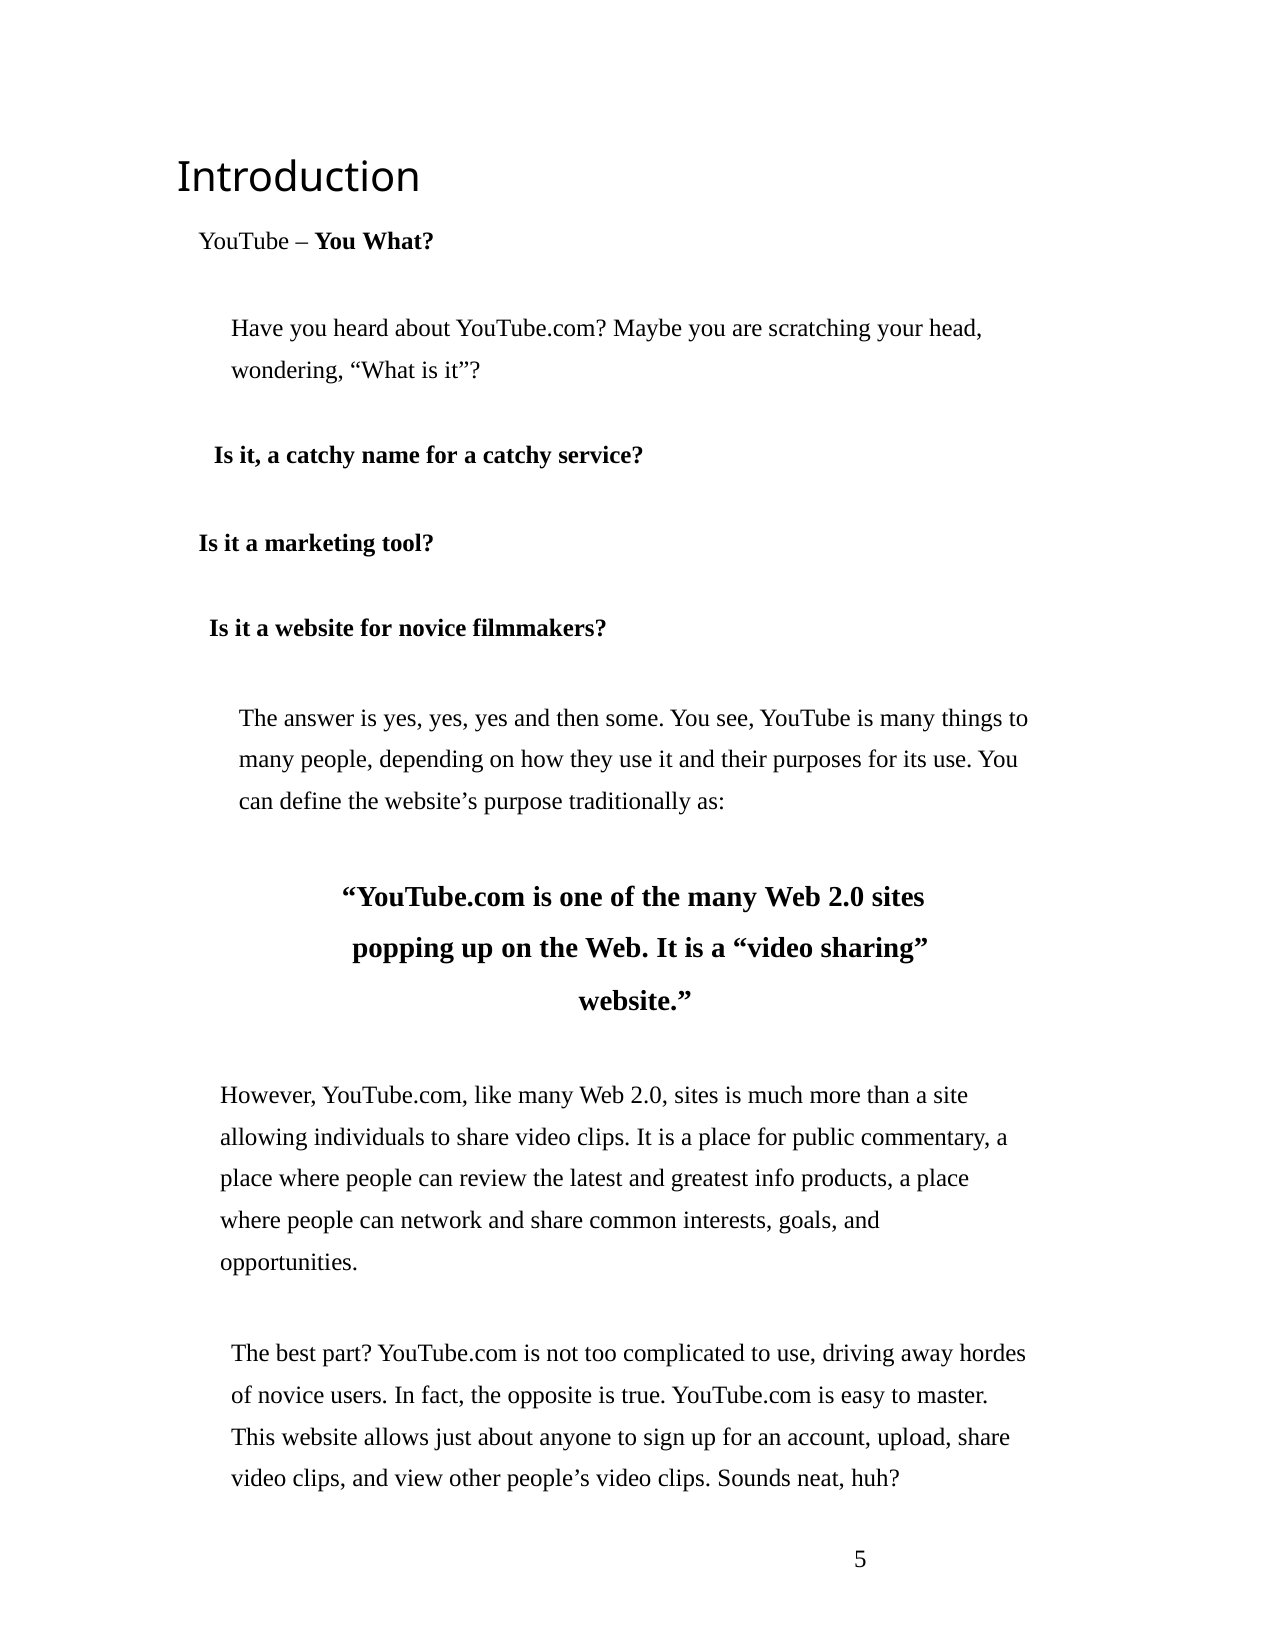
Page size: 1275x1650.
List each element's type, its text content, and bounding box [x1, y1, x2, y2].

text_box The answer is yes, yes, yes and then some. You see, YouTube is many things to many people, depending on how they use it and their purposes for its use. You can define the website’s purpose traditionally as: [238, 708, 1030, 822]
text_box Is it, a catchy name for a catchy service? [213, 445, 645, 477]
text_box Have you heard about YouTube.com? Maybe you are scratching your head, wondering, “What is it”? [231, 318, 984, 391]
text_box Is it a website for novice filmmakers? [209, 618, 608, 650]
text_box Introduction [177, 149, 421, 208]
text_box YouTube – You What? [198, 231, 435, 262]
text_box “YouTube.com is one of the many Web 2.0 sites popping up on the Web. It is a “video sharing” [341, 872, 929, 972]
text_box website.” [578, 977, 693, 1024]
text_box 5 [854, 1552, 867, 1581]
text_box The best part? YouTube.com is not too complicated to use, driving away hordes of novice users. In fact, the opposite is true. YouTube.com is easy to master. This website allows just about anyone to sign up for an account, upload, share video clips, and view other people’s video clips. Sounds neat, huh? [231, 1343, 1028, 1500]
text_box However, YouTube.com, like many Web 2.0, sites is much more than a site allowing individuals to share video clips. It is a place for public commentary, a place where people can review the latest and greatest info products, a place where people can network and share common interests, goals, and opportunities. [220, 1085, 1009, 1283]
text_box Is it a marketing tool? [198, 533, 435, 564]
